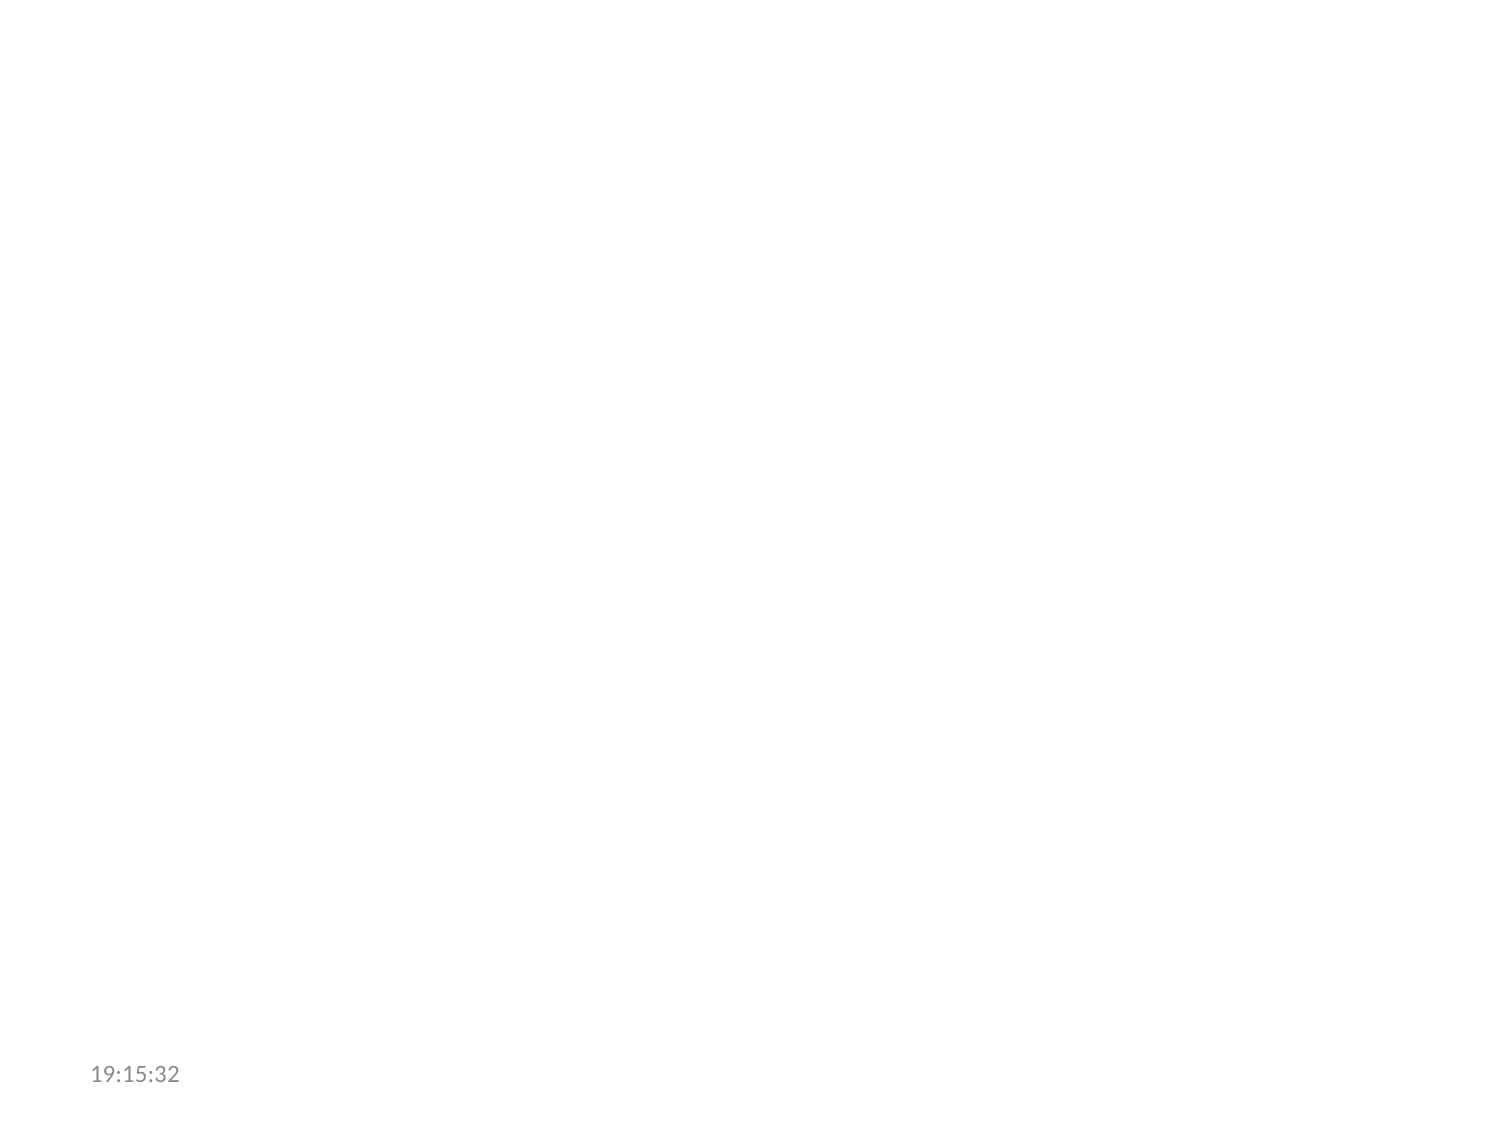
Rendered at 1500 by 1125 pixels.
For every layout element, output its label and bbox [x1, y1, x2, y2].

slide_number [75, 1042, 425, 1103]
